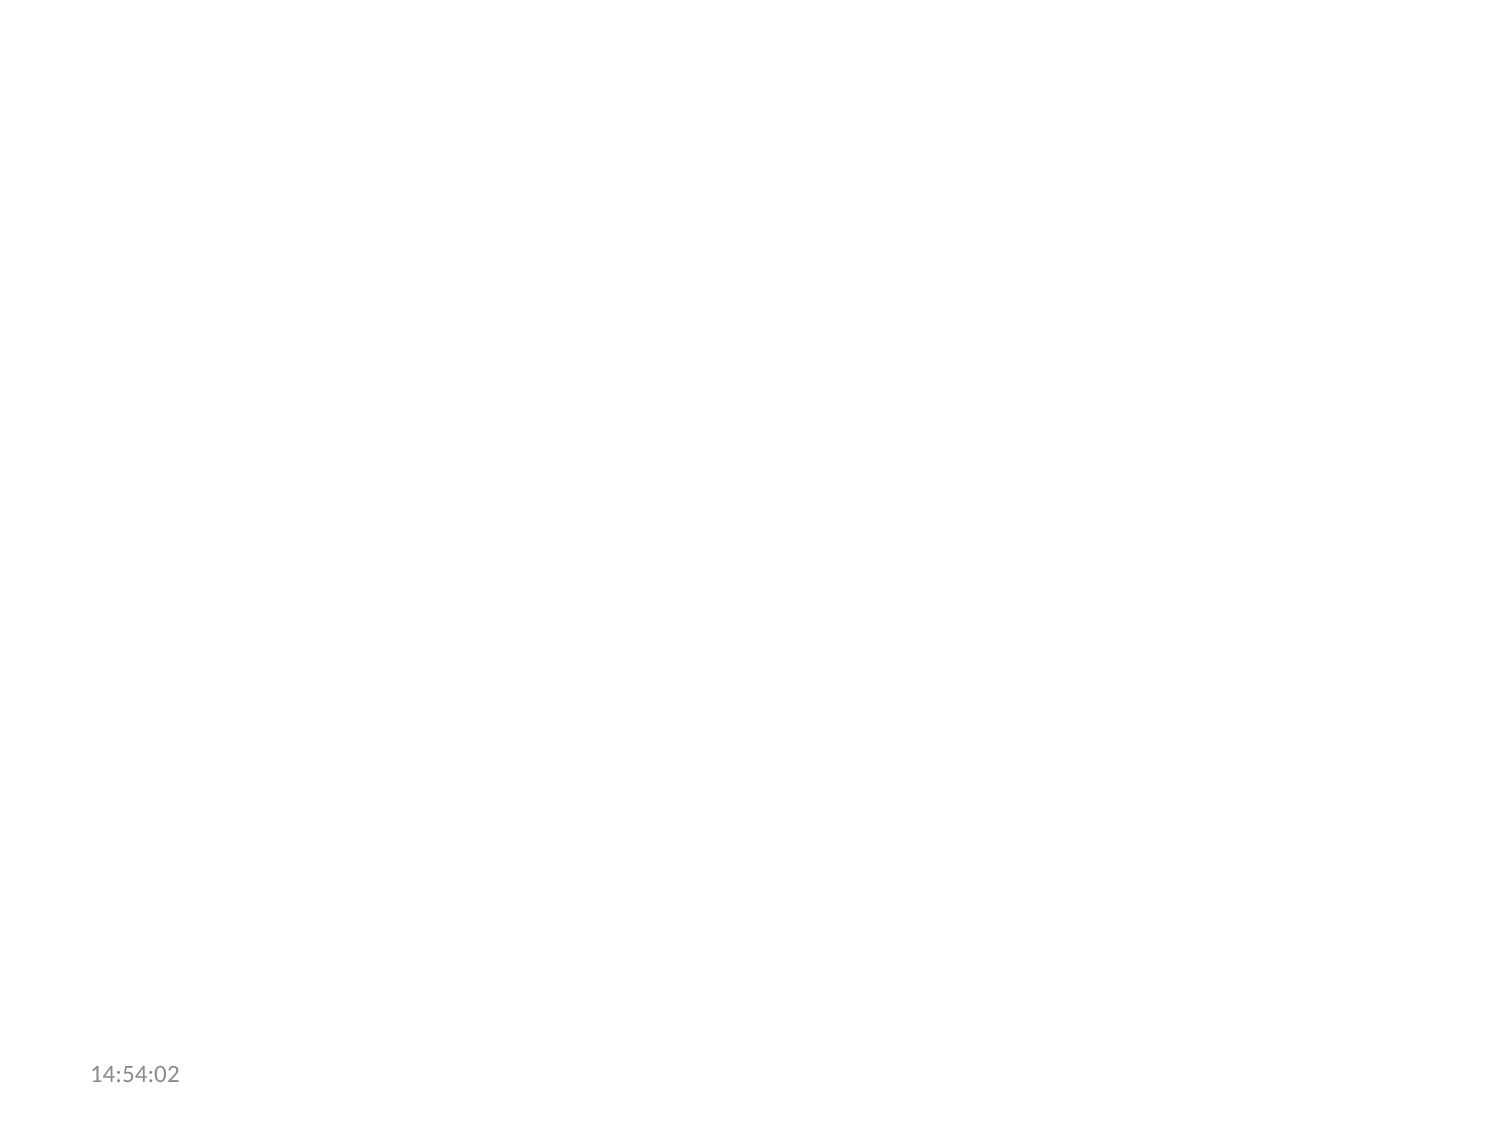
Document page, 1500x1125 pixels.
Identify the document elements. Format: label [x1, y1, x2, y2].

slide_number [75, 1042, 425, 1103]
